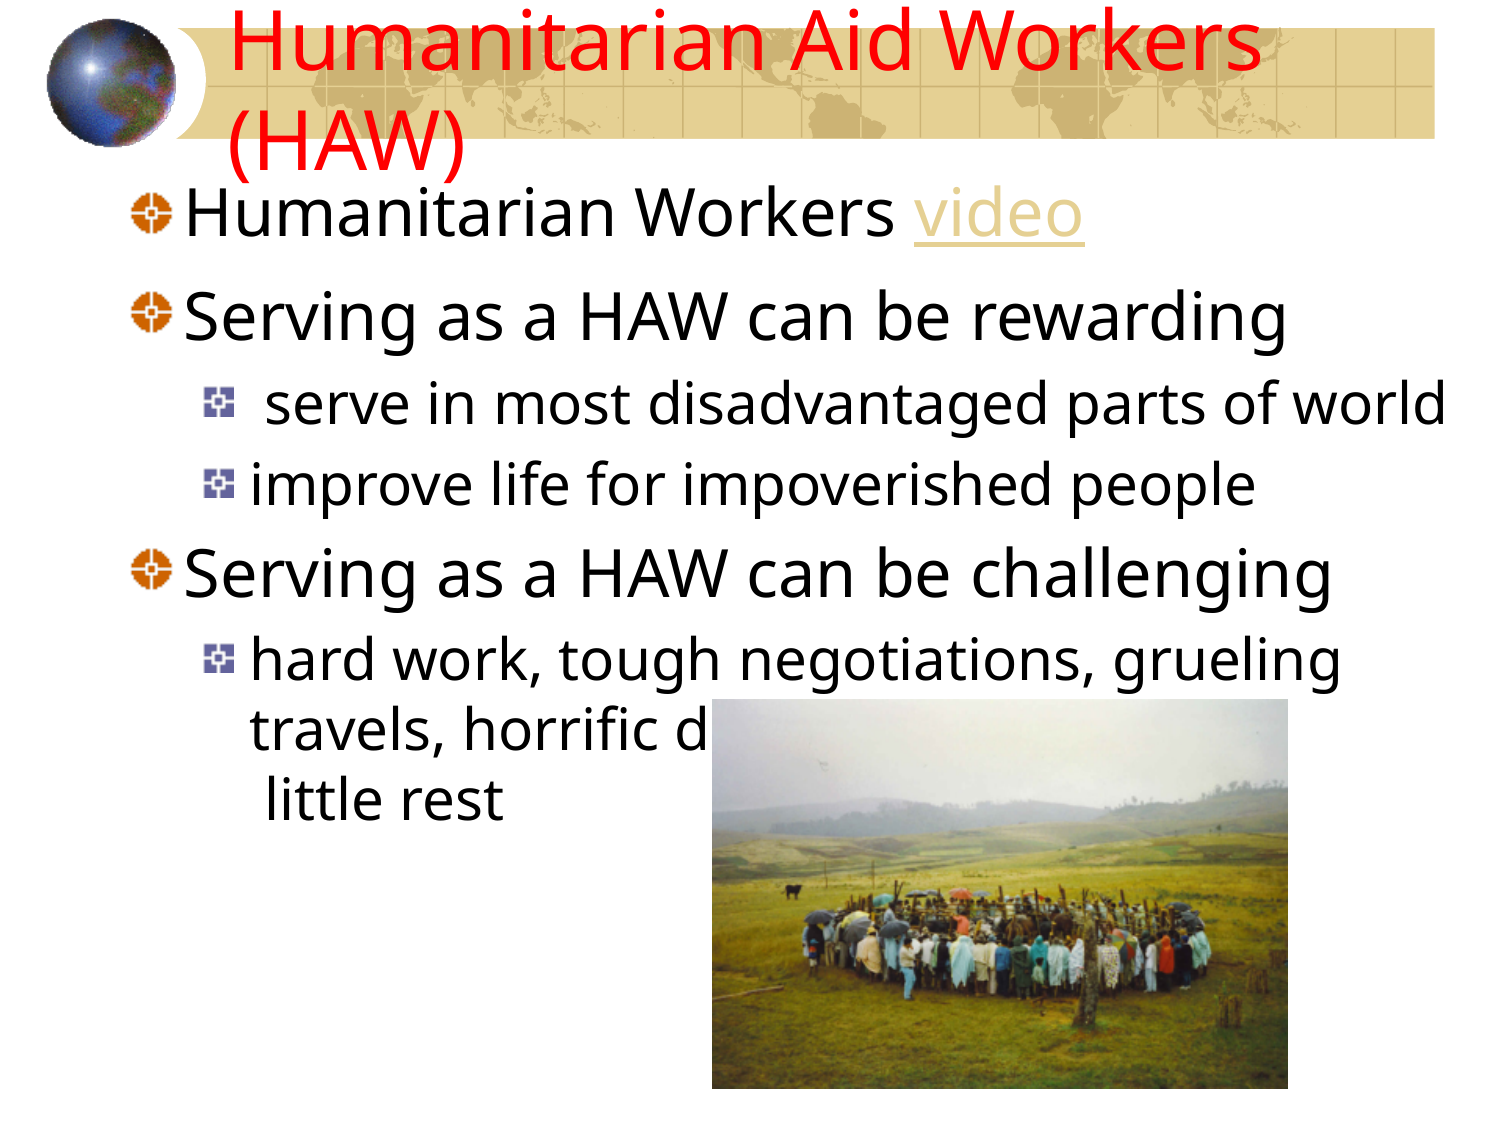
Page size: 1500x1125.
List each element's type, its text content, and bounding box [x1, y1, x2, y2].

picture [202, 467, 234, 498]
picture [712, 699, 1288, 1090]
list Humanitarian Workers video Serving as a HAW can be rewarding serve in most disadvantaged parts of world improve life for impoverished people Serving as a HAW can be challenging hard work, tough negotiations, grueling travels, horrific dangers, little rest [112, 162, 1500, 1028]
picture [202, 385, 234, 417]
picture [127, 547, 175, 595]
picture [127, 191, 175, 239]
title Humanitarian Aid Workers (HAW) [212, 24, 1500, 151]
picture [127, 290, 175, 338]
picture [42, 14, 190, 151]
picture [202, 642, 234, 673]
